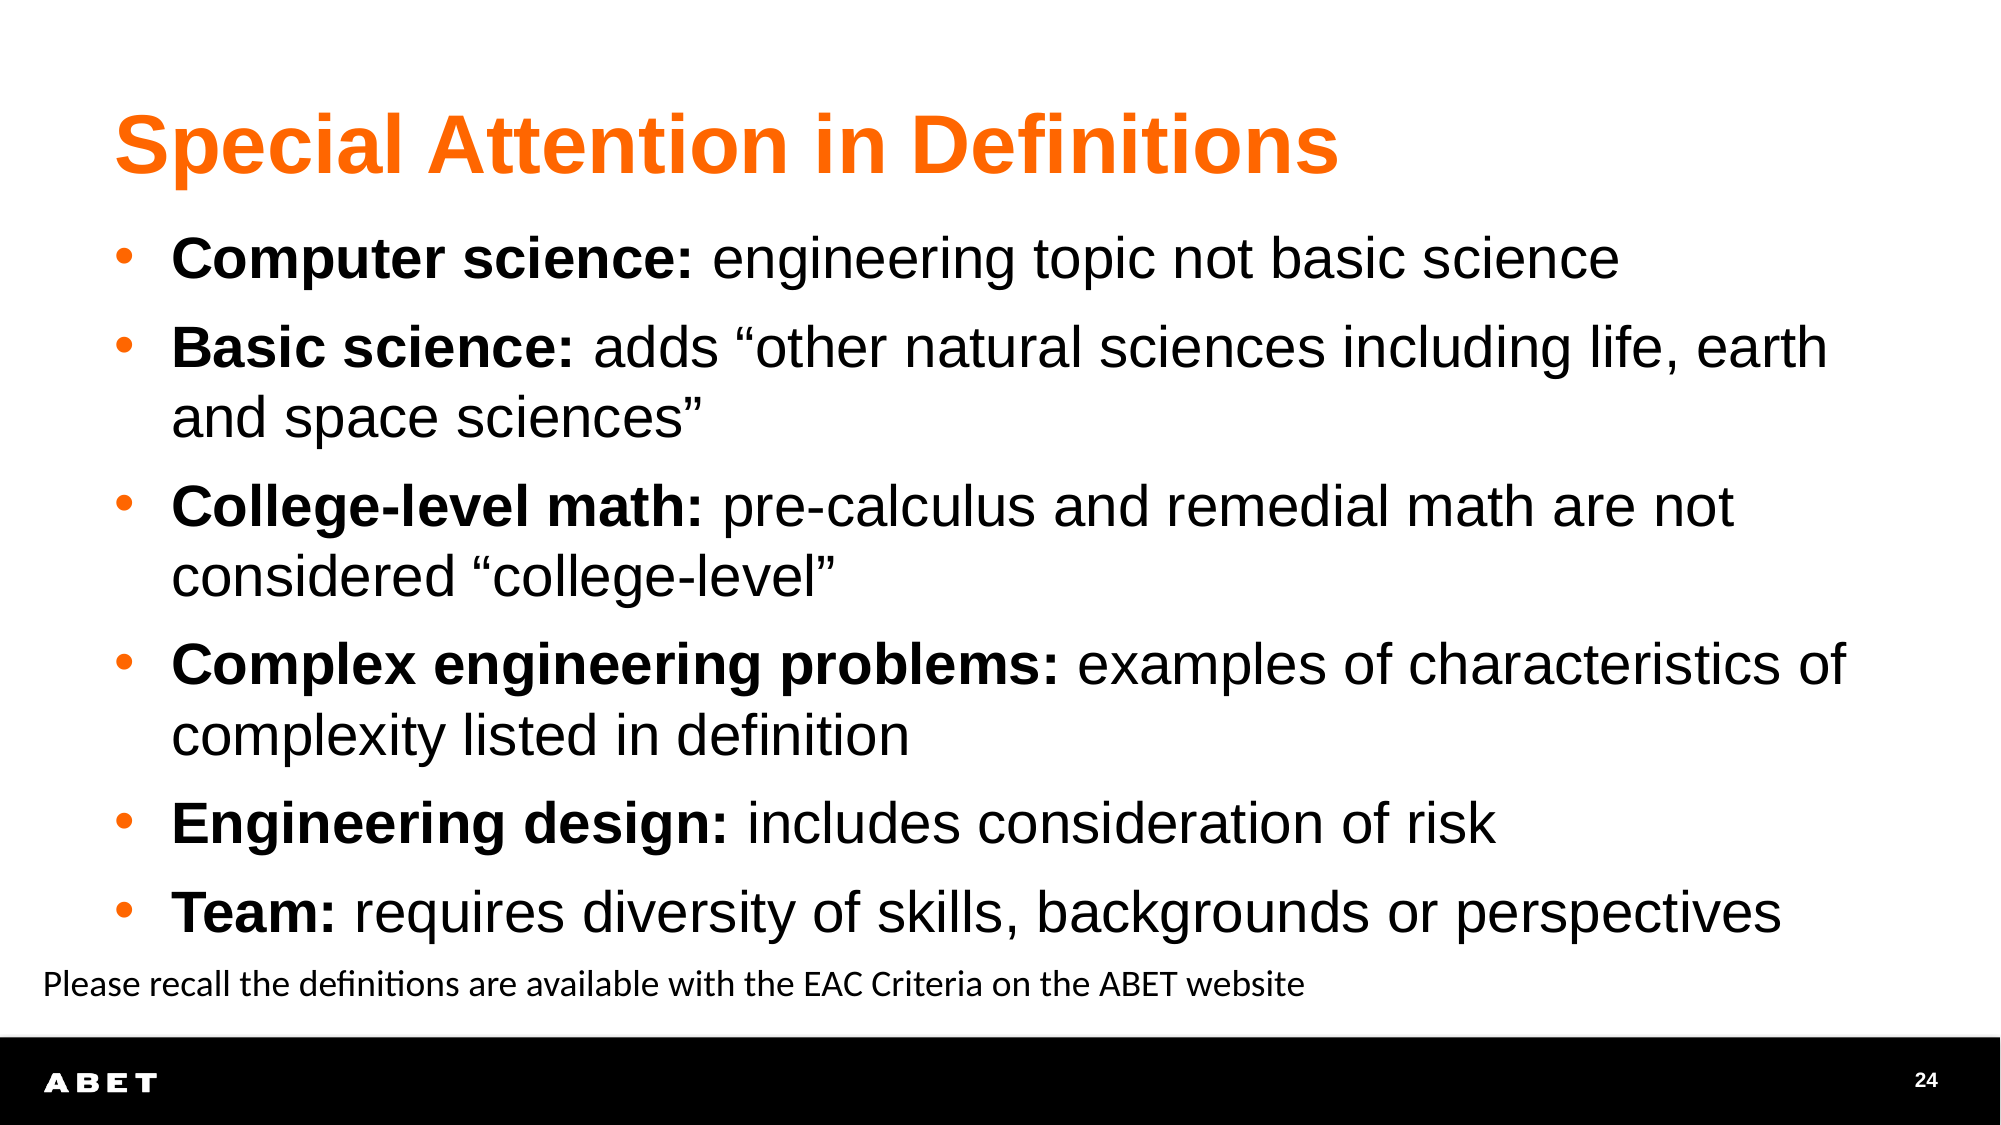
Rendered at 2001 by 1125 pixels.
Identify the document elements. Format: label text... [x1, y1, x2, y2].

title Special Attention in Definitions [99, 82, 1900, 213]
picture [16, 1052, 184, 1113]
text_box Please recall the definitions are available with the EAC Criteria on the ABET website [28, 951, 1437, 1012]
list Computer science: engineering topic not basic science Basic science: adds “other natural sciences including life, earth and space sciences” College-level math: pre-calculus and remedial math are not considered “college-level” Complex engineering problems: examples of characteristics of complexity listed in definition Engineering design: includes consideration of risk Team: requires diversity of skills, backgrounds or perspectives [99, 213, 1874, 987]
